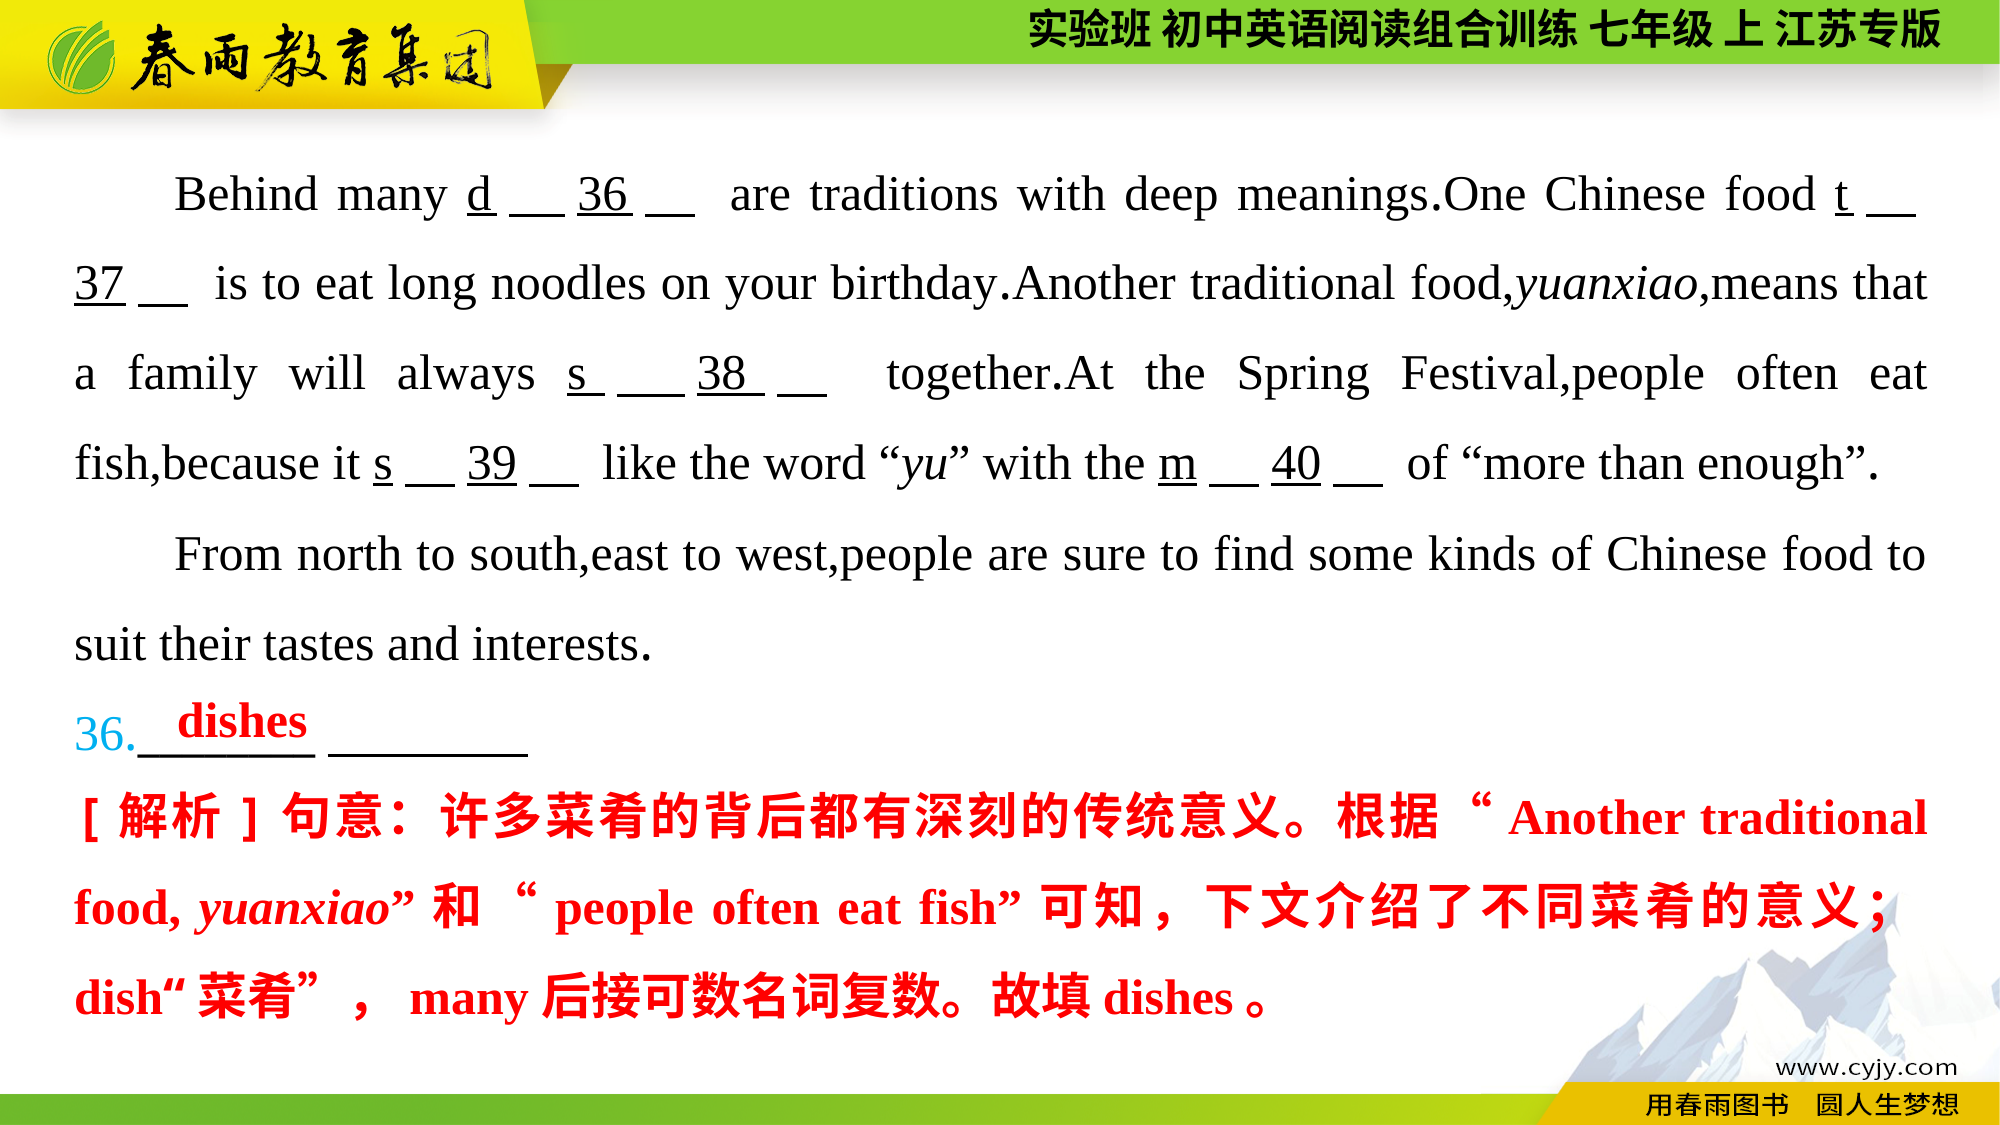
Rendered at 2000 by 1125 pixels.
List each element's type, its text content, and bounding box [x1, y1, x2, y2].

list Behind many d 36 are traditions with deep meanings.One Chinese food t 37 is to eat long noodles on your birthday.Another traditional food,yuanxiao,means that a family will always s 38 together.At the Spring Festival,people often eat fish,because it s 39 like the word “yu” with the m 40 of “more than enough”. From north to south,east to west,people are sure to find some kinds of Chinese food to suit their tastes and interests. 36.________ [59, 122, 1944, 746]
text_box [解析]句意：许多菜肴的背后都有深刻的传统意义。根据“Another traditional food, yuanxiao”和“people often eat fish”可知，下文介绍了不同菜肴的意义；dish“菜肴”，many后接可数名词复数。故填dishes。 [59, 746, 1944, 1032]
text_box dishes [162, 680, 323, 746]
picture [0, 0, 2000, 1125]
